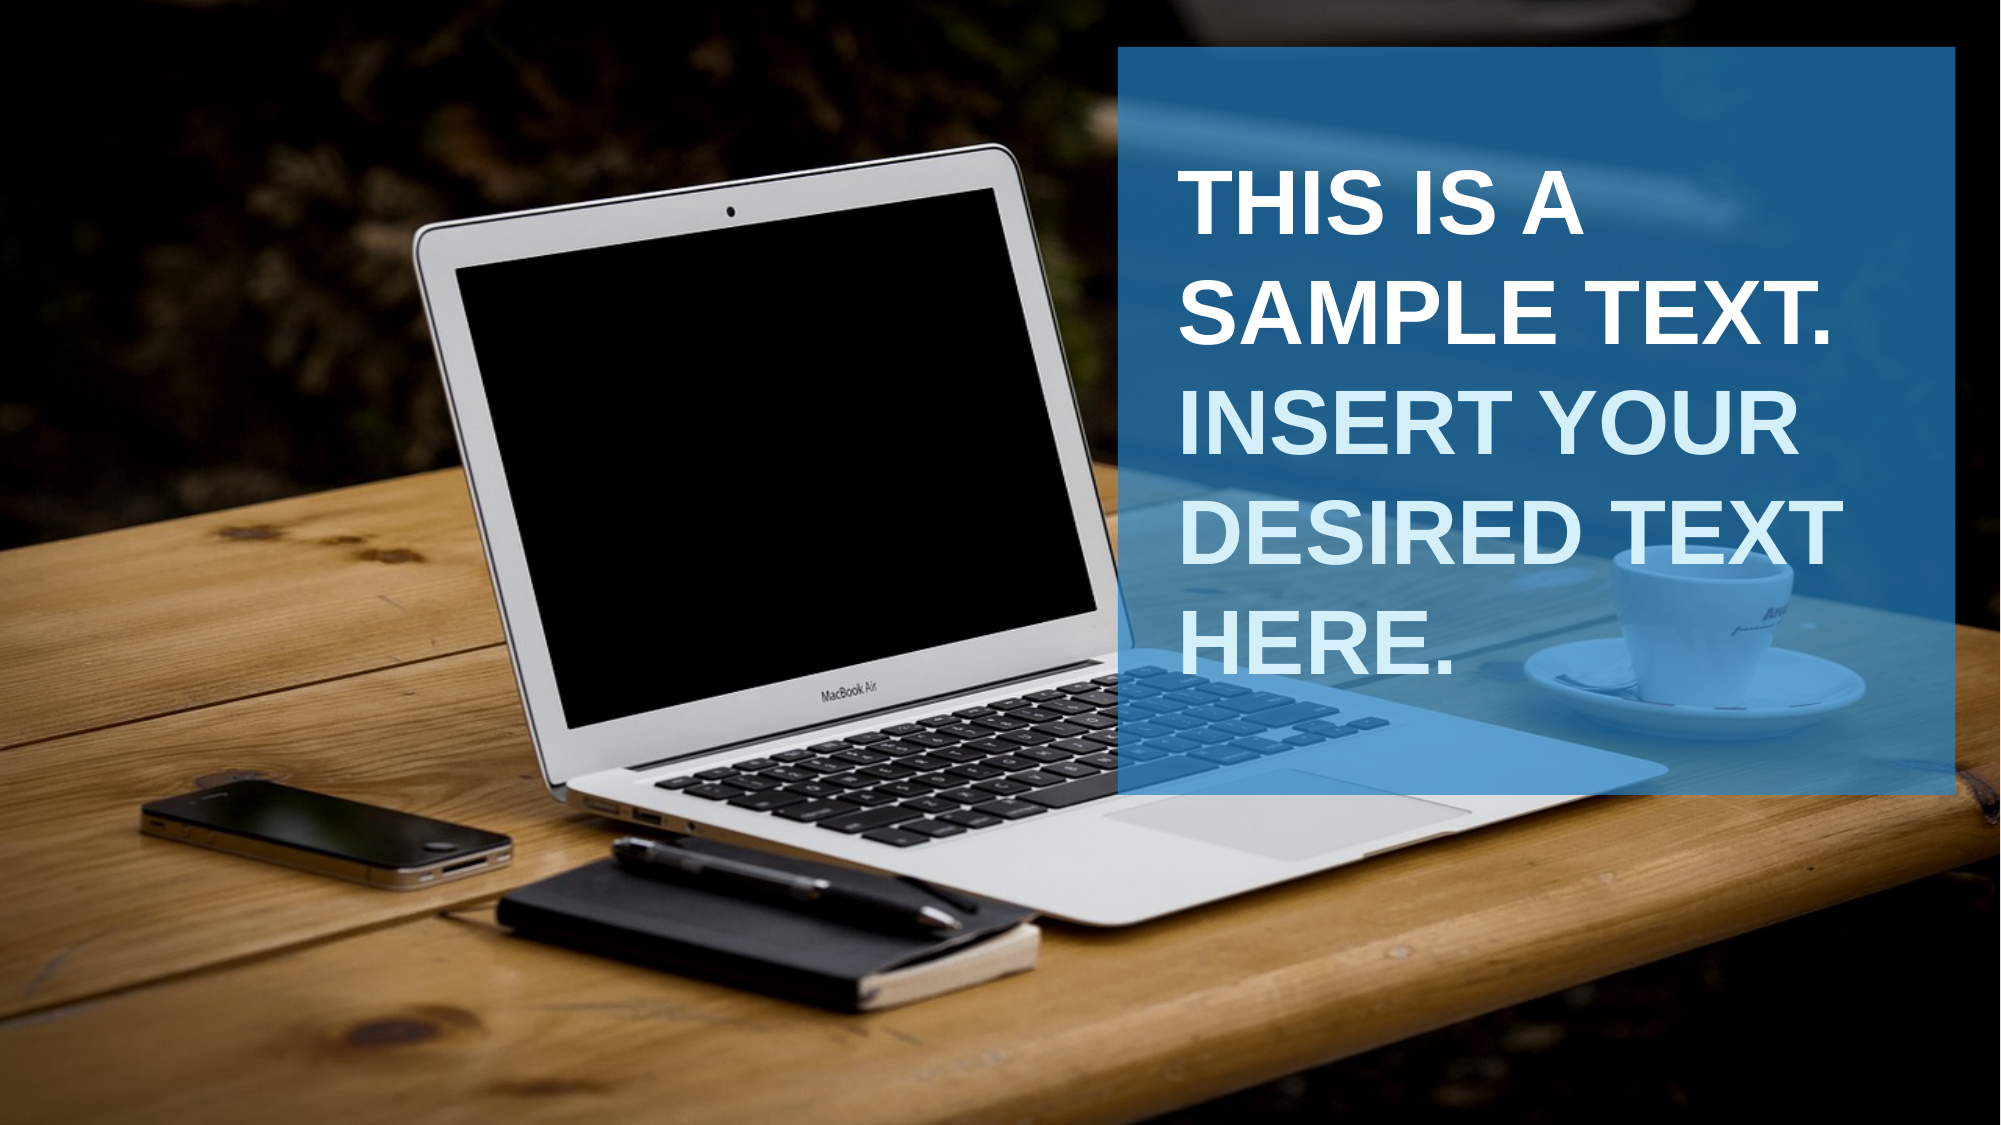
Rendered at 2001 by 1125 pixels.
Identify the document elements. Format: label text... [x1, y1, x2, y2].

picture [0, 0, 2001, 1125]
text_box This is a sample text. Insert your desired text here. [1162, 135, 1911, 700]
text_box [1117, 46, 1956, 796]
